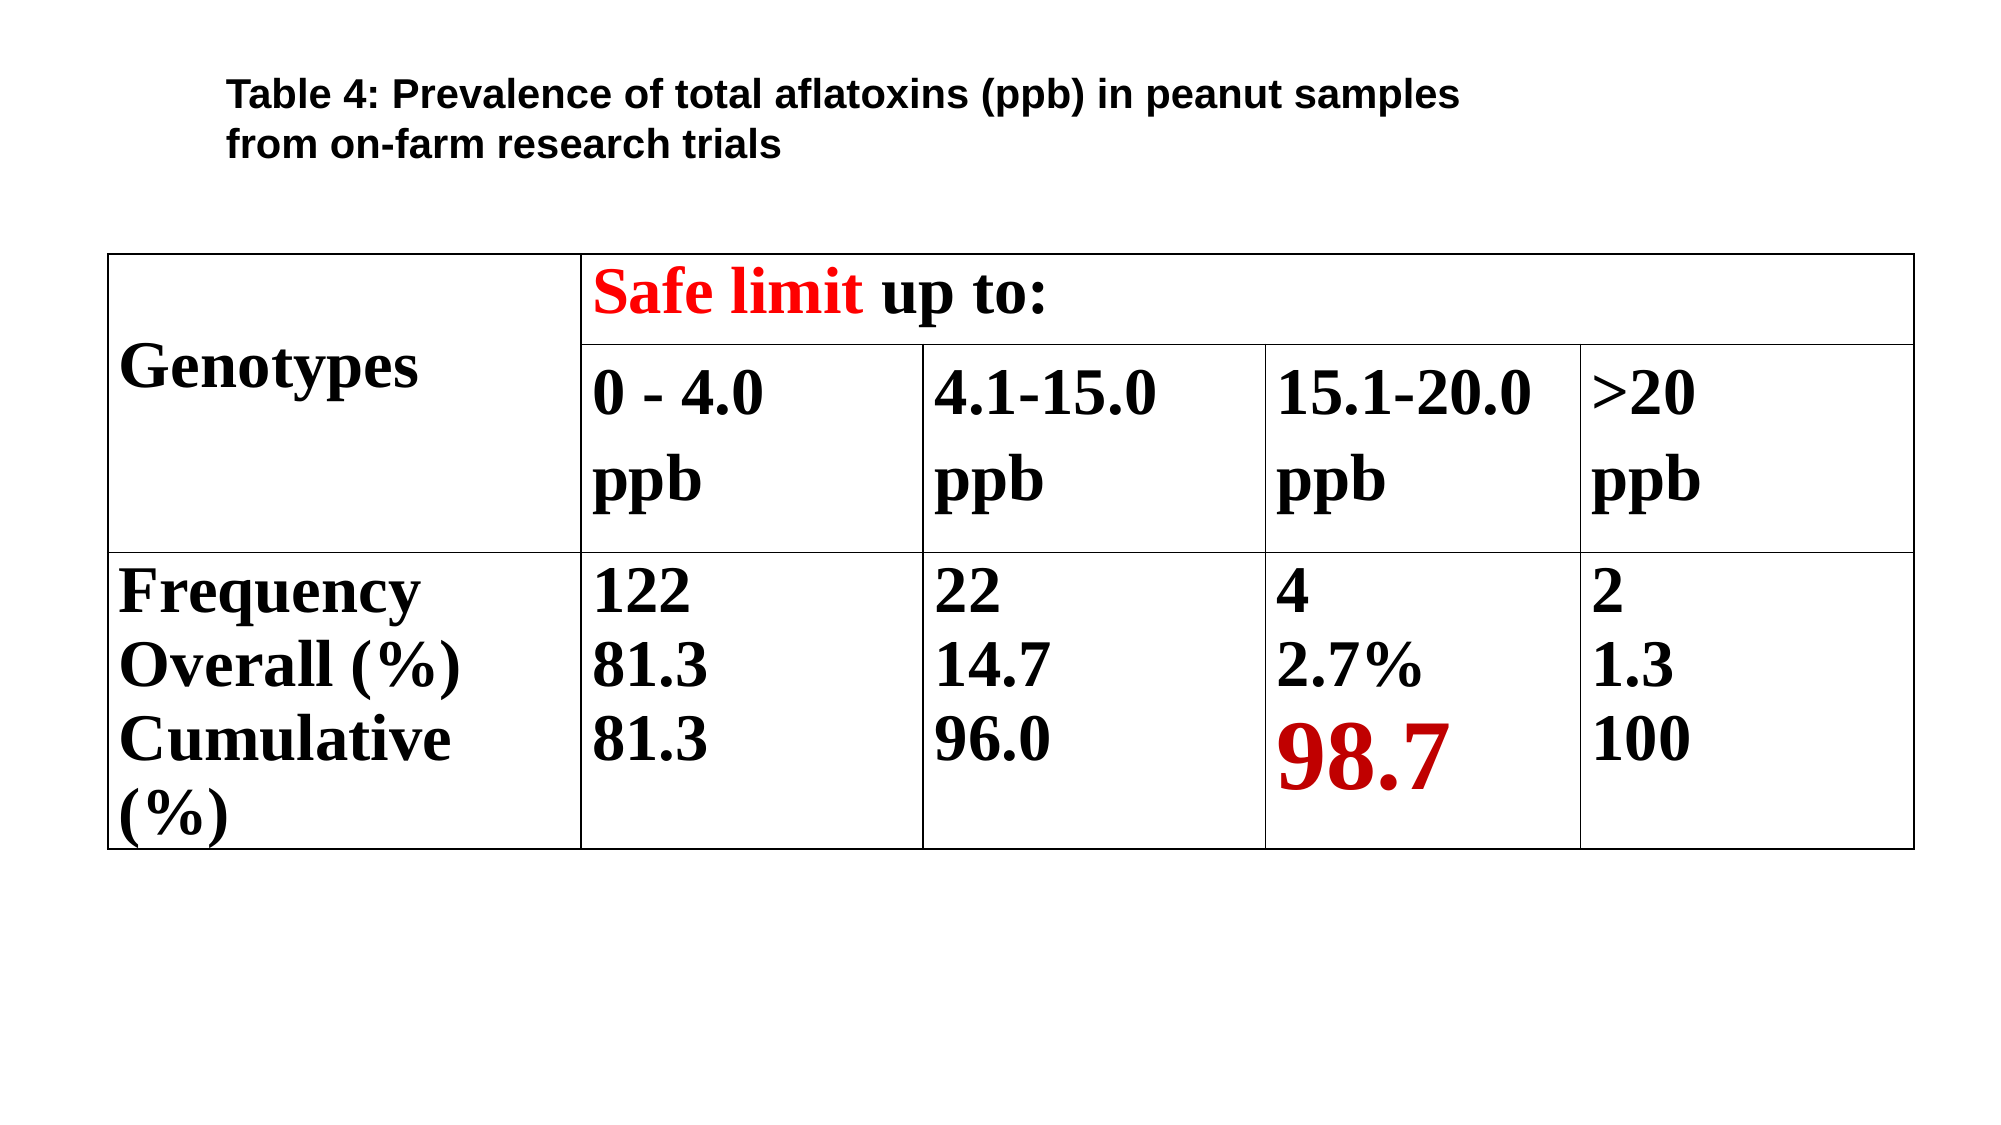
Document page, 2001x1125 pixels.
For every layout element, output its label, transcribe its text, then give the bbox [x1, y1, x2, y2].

text_box Table 4: Prevalence of total aflatoxins (ppb) in peanut samples from on-farm research trials [210, 59, 1496, 220]
table_header Safe limit up to: [582, 255, 1913, 344]
table_cell 2 1.3 100 [1581, 553, 1913, 848]
table_cell 122 81.3 81.3 [582, 553, 922, 848]
table_cell >20 ppb [1581, 345, 1913, 552]
table_cell 0 - 4.0 ppb [582, 345, 922, 552]
table_cell 22 14.7 96.0 [924, 553, 1265, 848]
table_cell Frequency Overall (%) Cumulative (%) [109, 553, 580, 848]
table_cell 15.1-20.0 ppb [1266, 345, 1580, 552]
table_header Genotypes [109, 255, 580, 552]
table_cell 4.1-15.0 ppb [924, 345, 1265, 552]
table_cell 4 2.7% 98.7 [1266, 553, 1580, 848]
